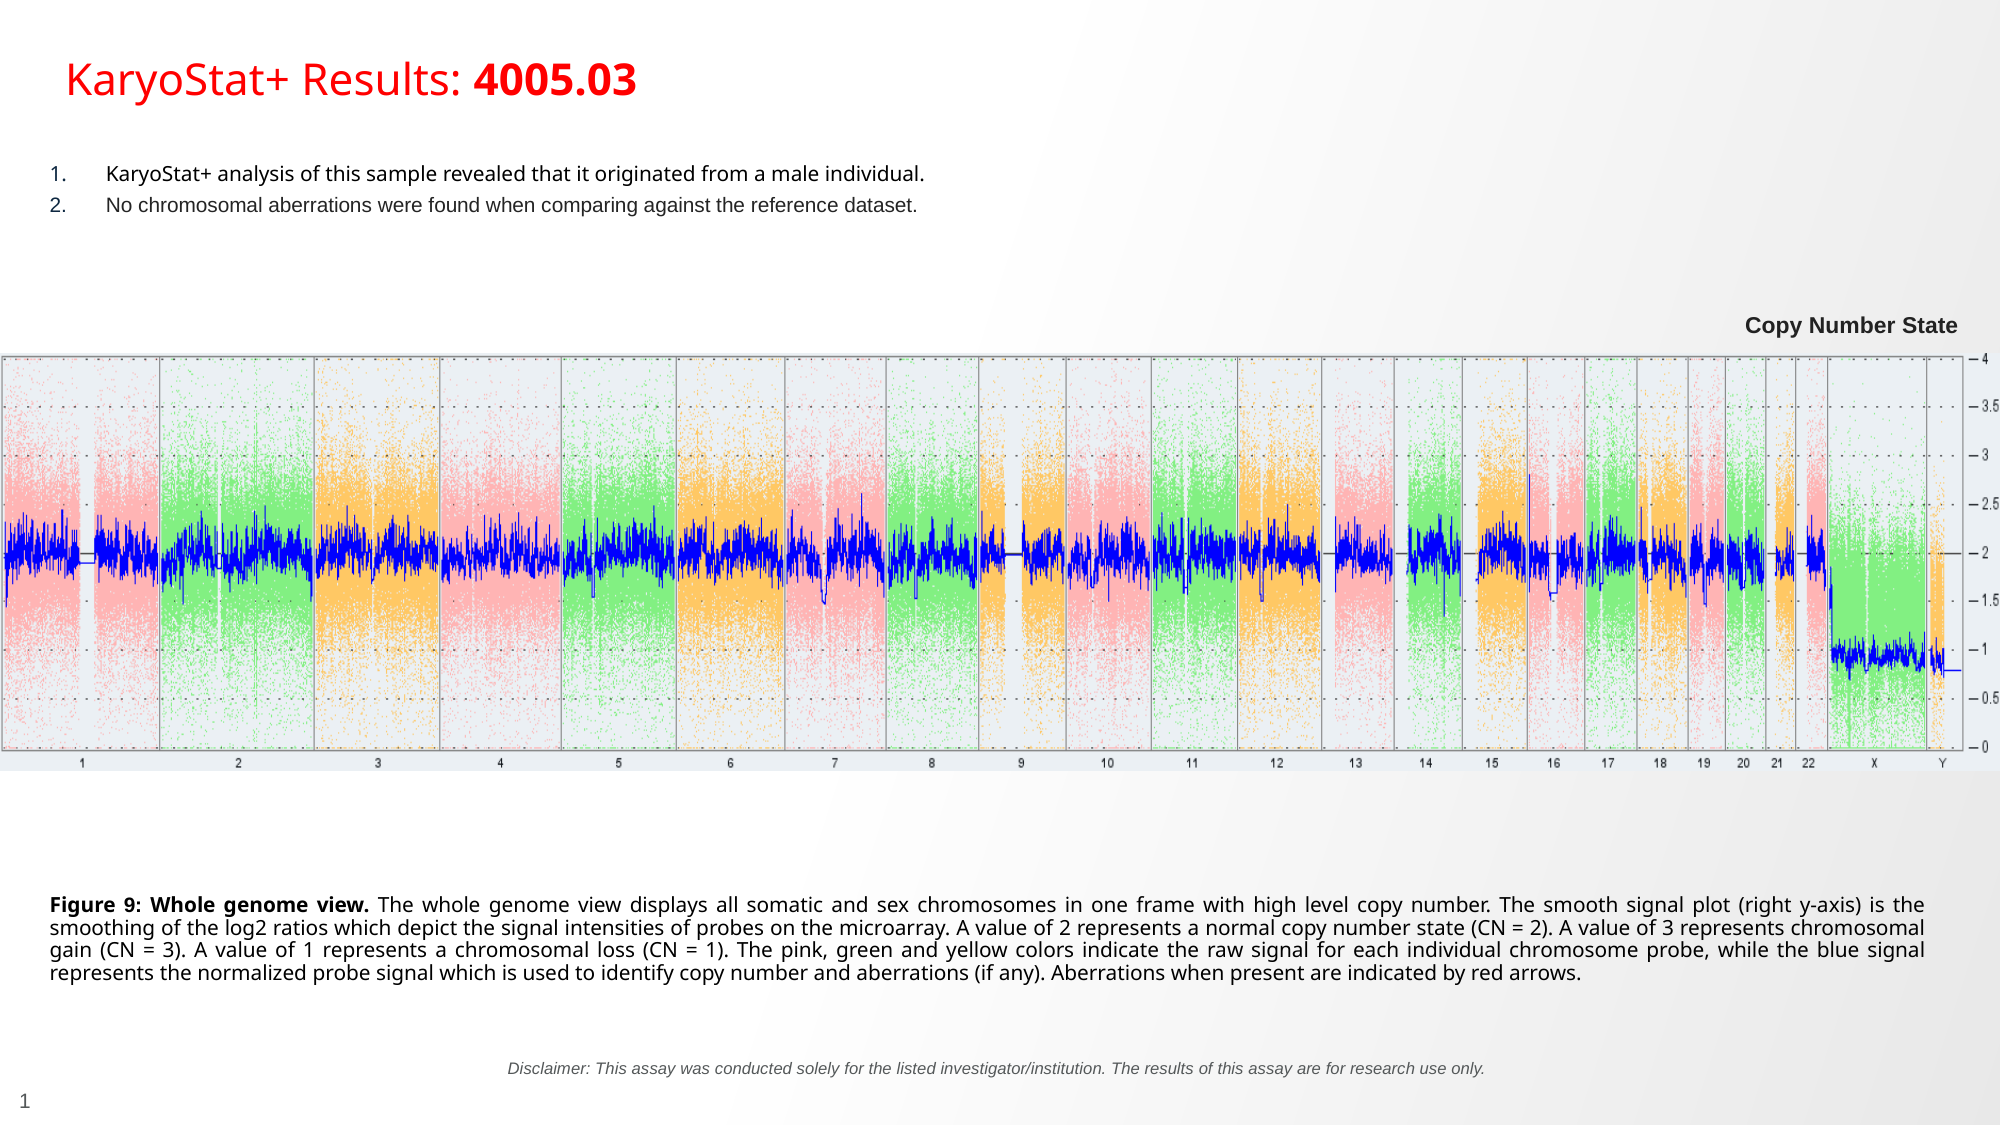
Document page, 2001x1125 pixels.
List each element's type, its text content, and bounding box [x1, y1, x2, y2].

text_box KaryoStat+ analysis of this sample revealed that it originated from a male individual. No chromosomal aberrations were found when comparing against the reference dataset. [49, 155, 1894, 218]
list Figure 9: Whole genome view. The whole genome view displays all somatic and sex chromosomes in one frame with high level copy number. The smooth signal plot (right y-axis) is the smoothing of the log2 ratios which depict the signal intensities of probes on the microarray. A value of 2 represents a normal copy number state (CN = 2). A value of 3 represents chromosomal gain (CN = 3). A value of 1 represents a chromosomal loss (CN = 1). The pink, green and yellow colors indicate the raw signal for each individual chromosome probe, while the blue signal represents the normalized probe signal which is used to identify copy number and aberrations (if any). Aberrations when present are indicated by red arrows. [49, 895, 1926, 1024]
picture [0, 353, 2000, 772]
title KaryoStat+ Results: 4005.03 [50, 50, 1650, 113]
slide_number 1 [0, 1074, 50, 1125]
text_box Copy Number State [1745, 305, 1989, 347]
text_box Disclaimer: This assay was conducted solely for the listed investigator/institution. The results of this assay are for research use only. [492, 1043, 1508, 1093]
